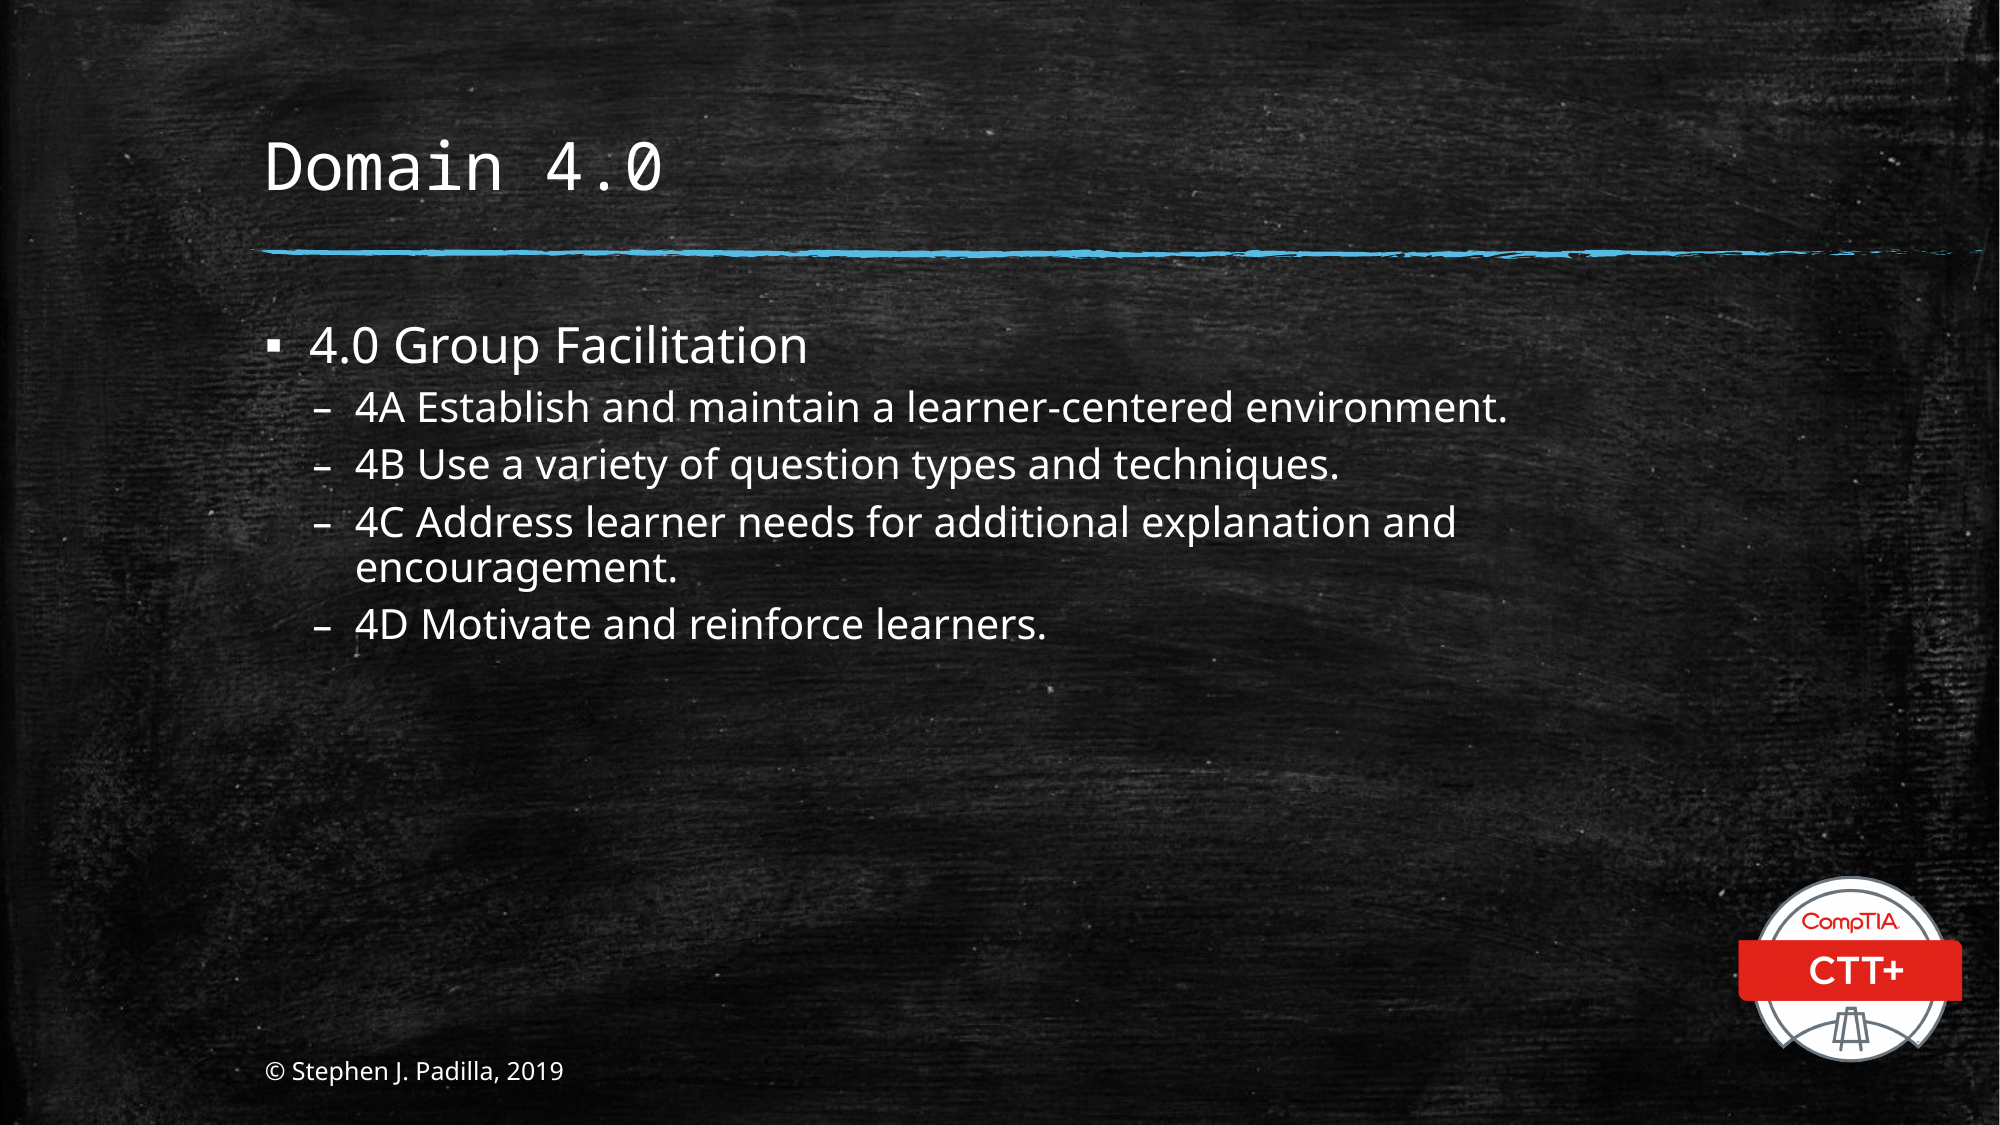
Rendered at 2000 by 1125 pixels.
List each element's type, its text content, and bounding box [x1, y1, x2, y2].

title Domain 4.0 [249, 45, 1750, 213]
list 4.0 Group Facilitation 4A Establish and maintain a learner-centered environment. 4B Use a variety of question types and techniques. 4C Address learner needs for additional explanation and encouragement. 4D Motivate and reinforce learners. [249, 312, 1750, 1013]
footer © Stephen J. Padilla, 2019 [249, 1050, 1288, 1096]
picture [1699, 824, 2000, 1125]
